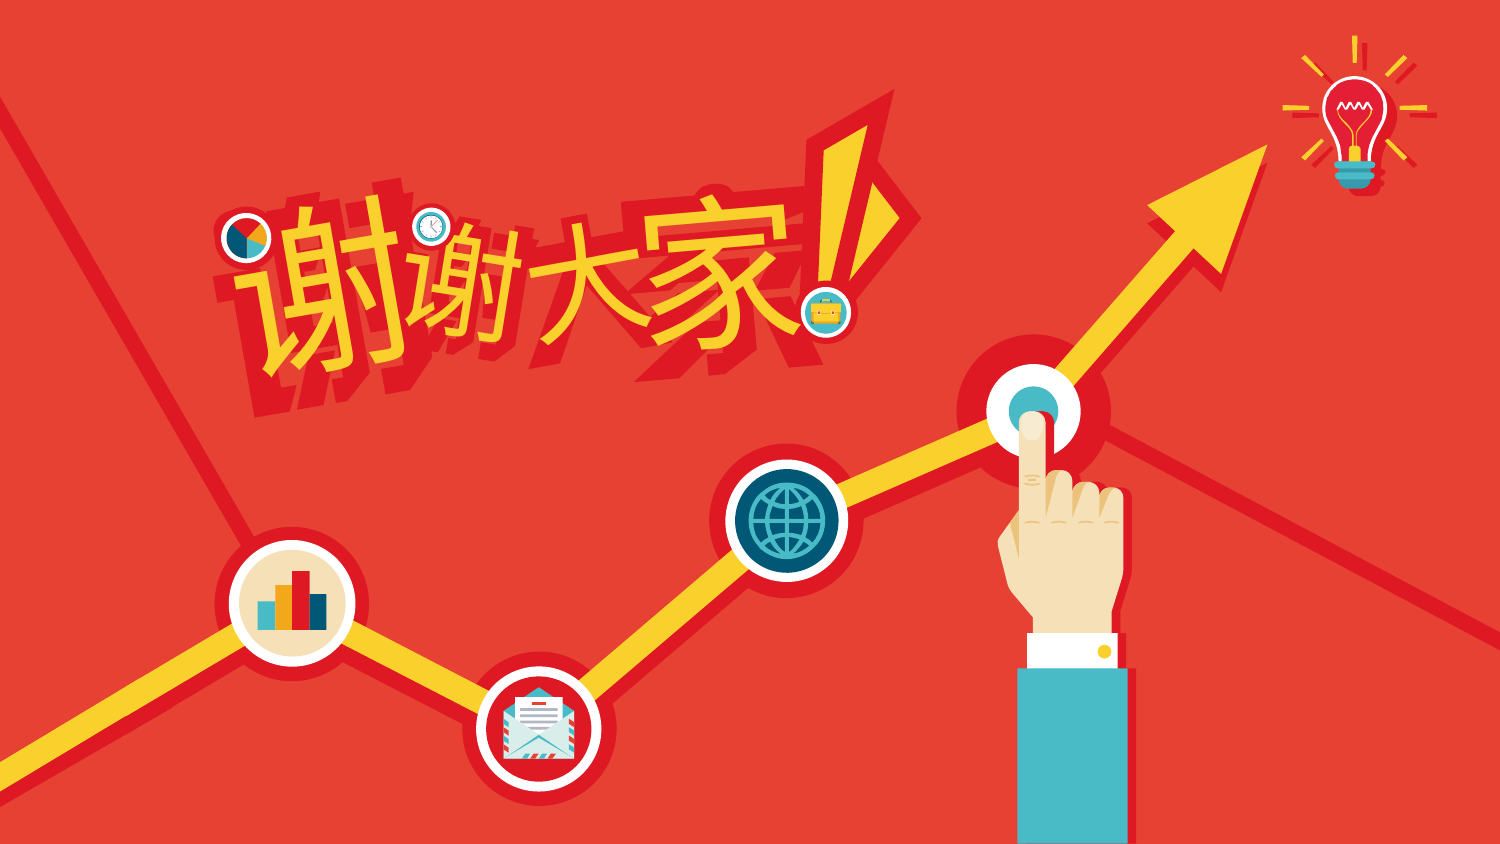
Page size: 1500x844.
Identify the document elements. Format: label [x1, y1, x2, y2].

text_box [0, 96, 28, 144]
text_box [206, 103, 902, 459]
text_box [0, 144, 1268, 807]
text_box [716, 459, 857, 591]
text_box [469, 660, 608, 798]
text_box [997, 411, 1137, 844]
text_box [1282, 35, 1438, 197]
text_box [1268, 509, 1500, 651]
text_box [219, 530, 365, 676]
